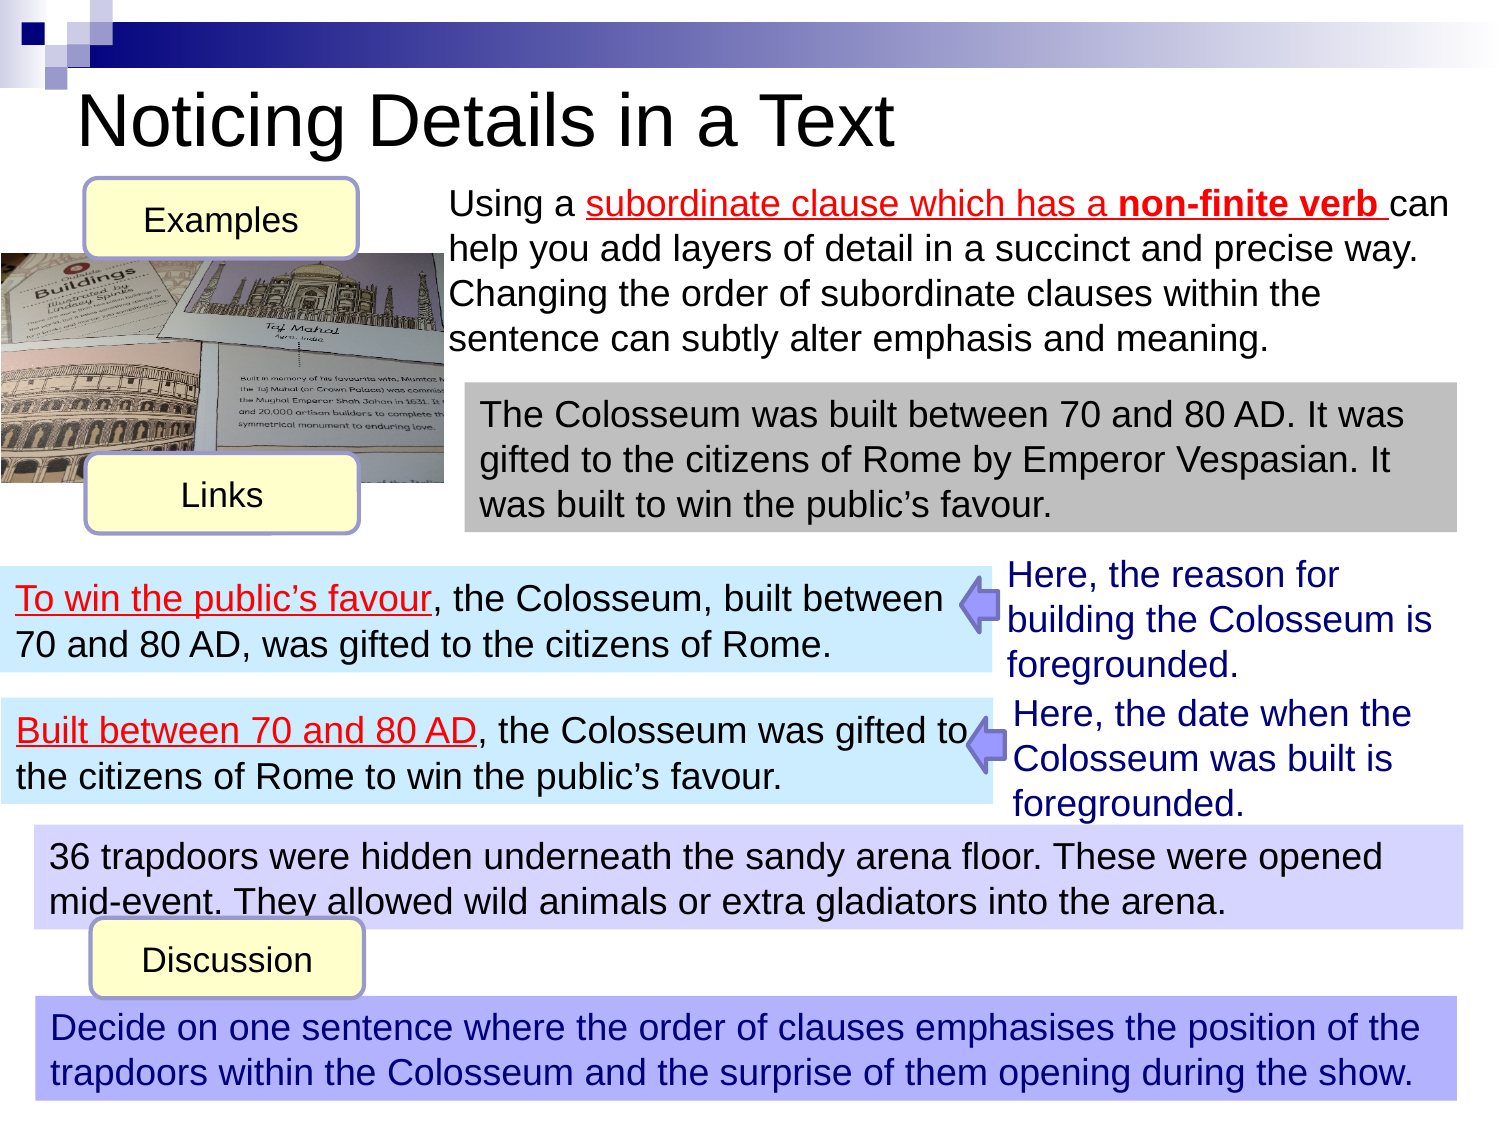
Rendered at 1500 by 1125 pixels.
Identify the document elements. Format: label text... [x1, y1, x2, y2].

text_box [959, 575, 1001, 635]
text_box [965, 715, 1007, 775]
text_box Discussion [88, 915, 367, 1001]
text_box Here, the date when the Colosseum was built is foregrounded. [998, 681, 1463, 831]
text_box Using a subordinate clause which has a non-finite verb can help you add layers of detail in a succinct and precise way. Changing the order of subordinate clauses within the sentence can subtly alter emphasis and meaning. [433, 171, 1492, 366]
text_box 36 trapdoors were hidden underneath the sandy arena floor. These were opened mid-event. They allowed wild animals or extra gladiators into the arena. [34, 824, 1464, 930]
text_box Decide on one sentence where the order of clauses emphasises the position of the trapdoors within the Colosseum and the surprise of them opening during the show. [35, 995, 1457, 1101]
text_box The Colosseum was built between 70 and 80 AD. It was gifted to the citizens of Rome by Emperor Vespasian. It was built to win the public’s favour. [464, 382, 1457, 533]
picture [0, 252, 444, 484]
text_box Links [83, 491, 361, 536]
text_box Examples [82, 175, 360, 251]
text_box Noticing Details in a Text [61, 63, 912, 169]
text_box Here, the reason for building the Colosseum is foregrounded. [992, 542, 1457, 693]
text_box Built between 70 and 80 AD, the Colosseum was gifted to the citizens of Rome to win the public’s favour. [1, 697, 994, 804]
text_box To win the public’s favour, the Colosseum, built between 70 and 80 AD, was gifted to the citizens of Rome. [0, 566, 992, 673]
